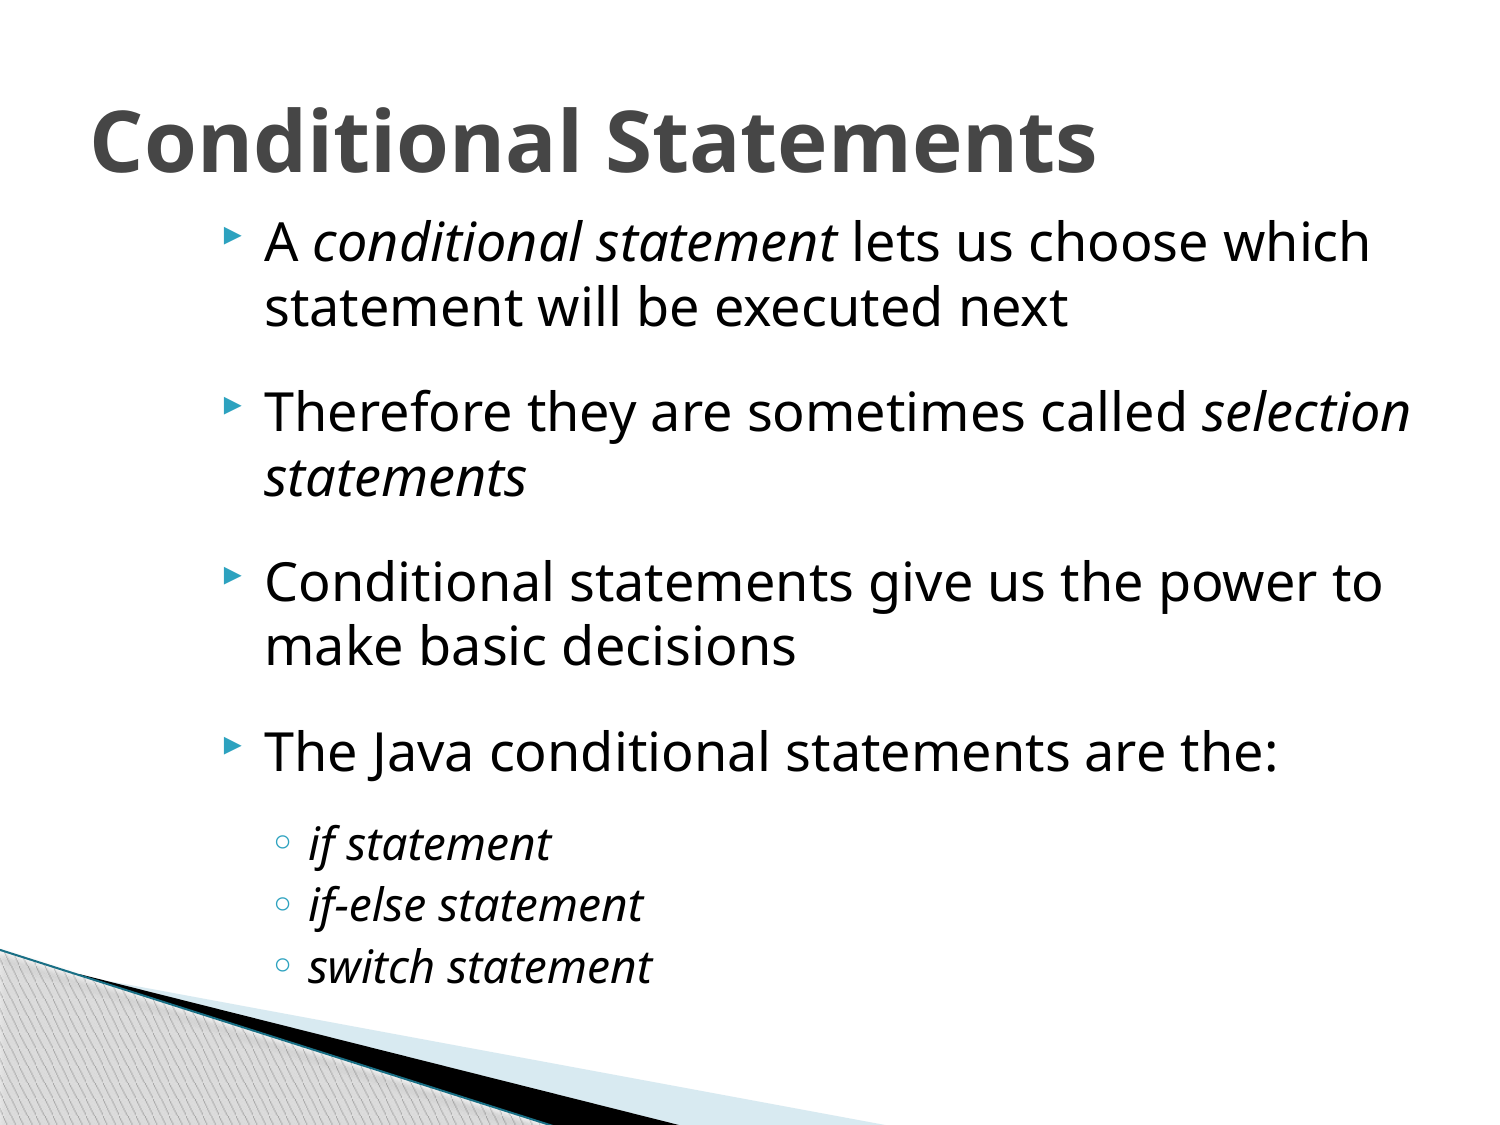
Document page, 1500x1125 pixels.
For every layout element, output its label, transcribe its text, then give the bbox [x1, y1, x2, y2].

title Conditional Statements [75, 45, 1425, 233]
list A conditional statement lets us choose which statement will be executed next Therefore they are sometimes called selection statements Conditional statements give us the power to make basic decisions The Java conditional statements are the: if statement if-else statement switch statement [187, 200, 1450, 1005]
